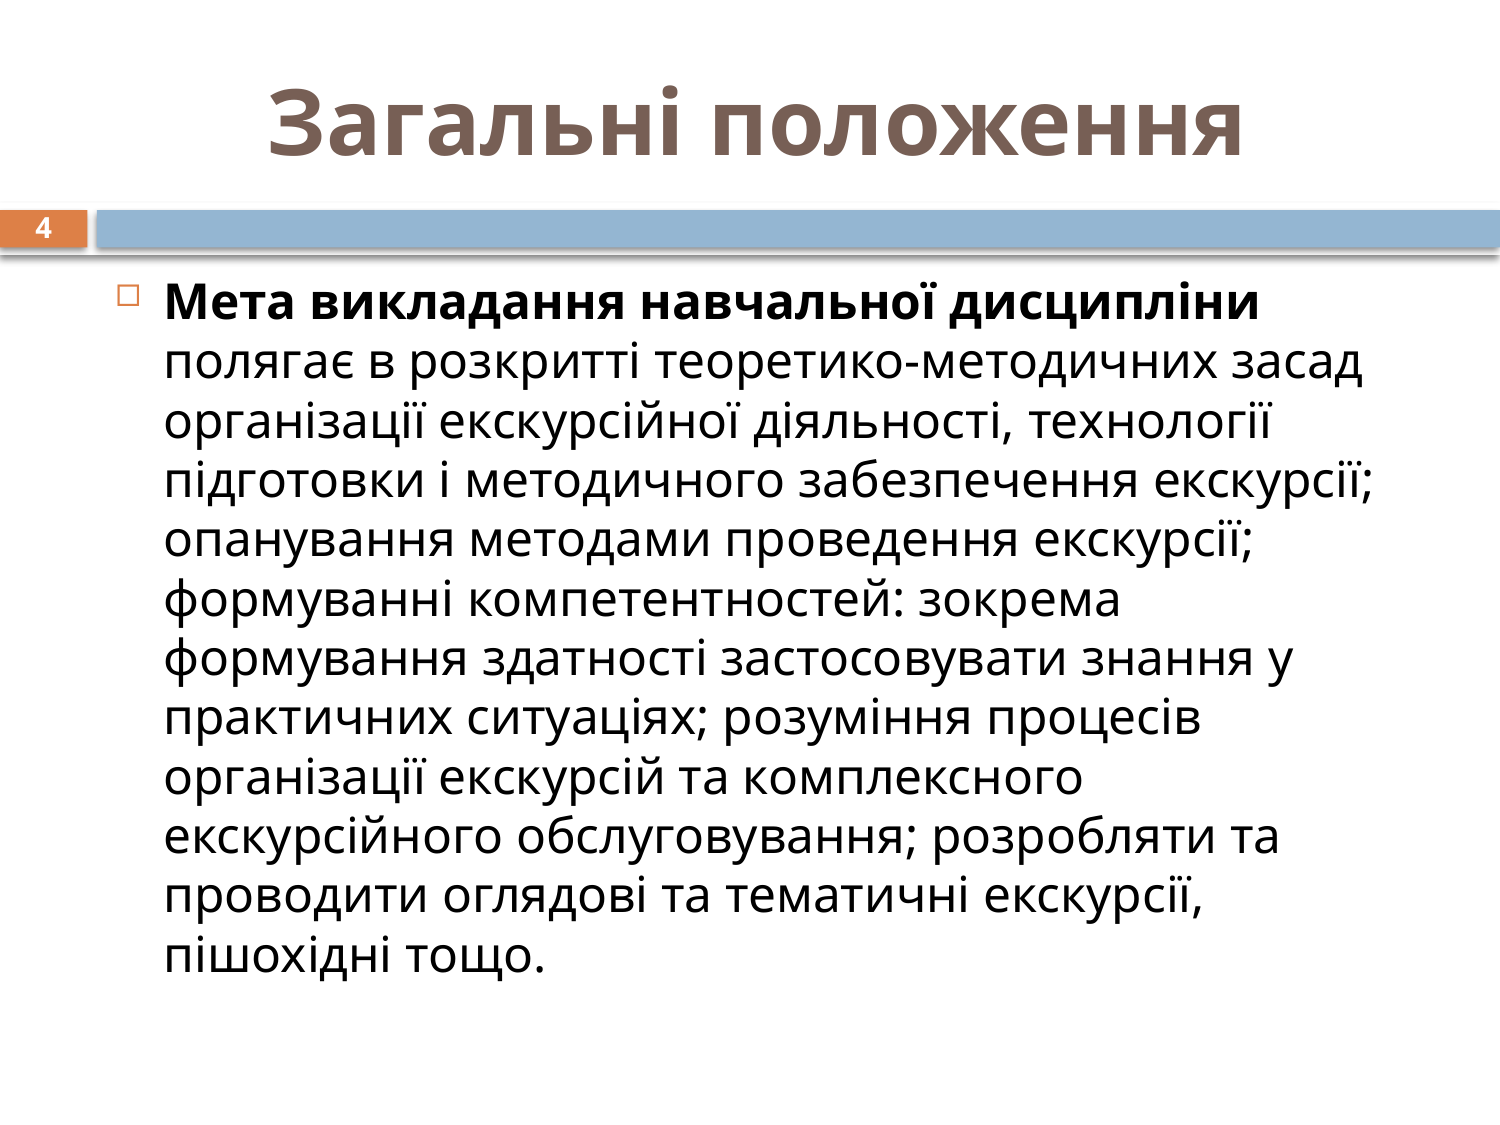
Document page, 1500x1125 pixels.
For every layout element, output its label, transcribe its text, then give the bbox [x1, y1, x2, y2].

list Мета викладання навчальної дисципліни полягає в розкритті теоретико-методичних засад організації екскурсійної діяльності, технології підготовки і методичного забезпечення екскурсії; опанування методами проведення екскурсії; формуванні компетентностей: зокрема формування здатності застосовувати знання у практичних ситуаціях; розуміння процесів організації екскурсій та комплексного екскурсійного обслуговування; розробляти та проводити оглядові та тематичні екскурсії, пішохідні тощо. [100, 262, 1438, 1000]
slide_number 4 [0, 208, 88, 249]
title Загальні положення [100, 37, 1438, 200]
